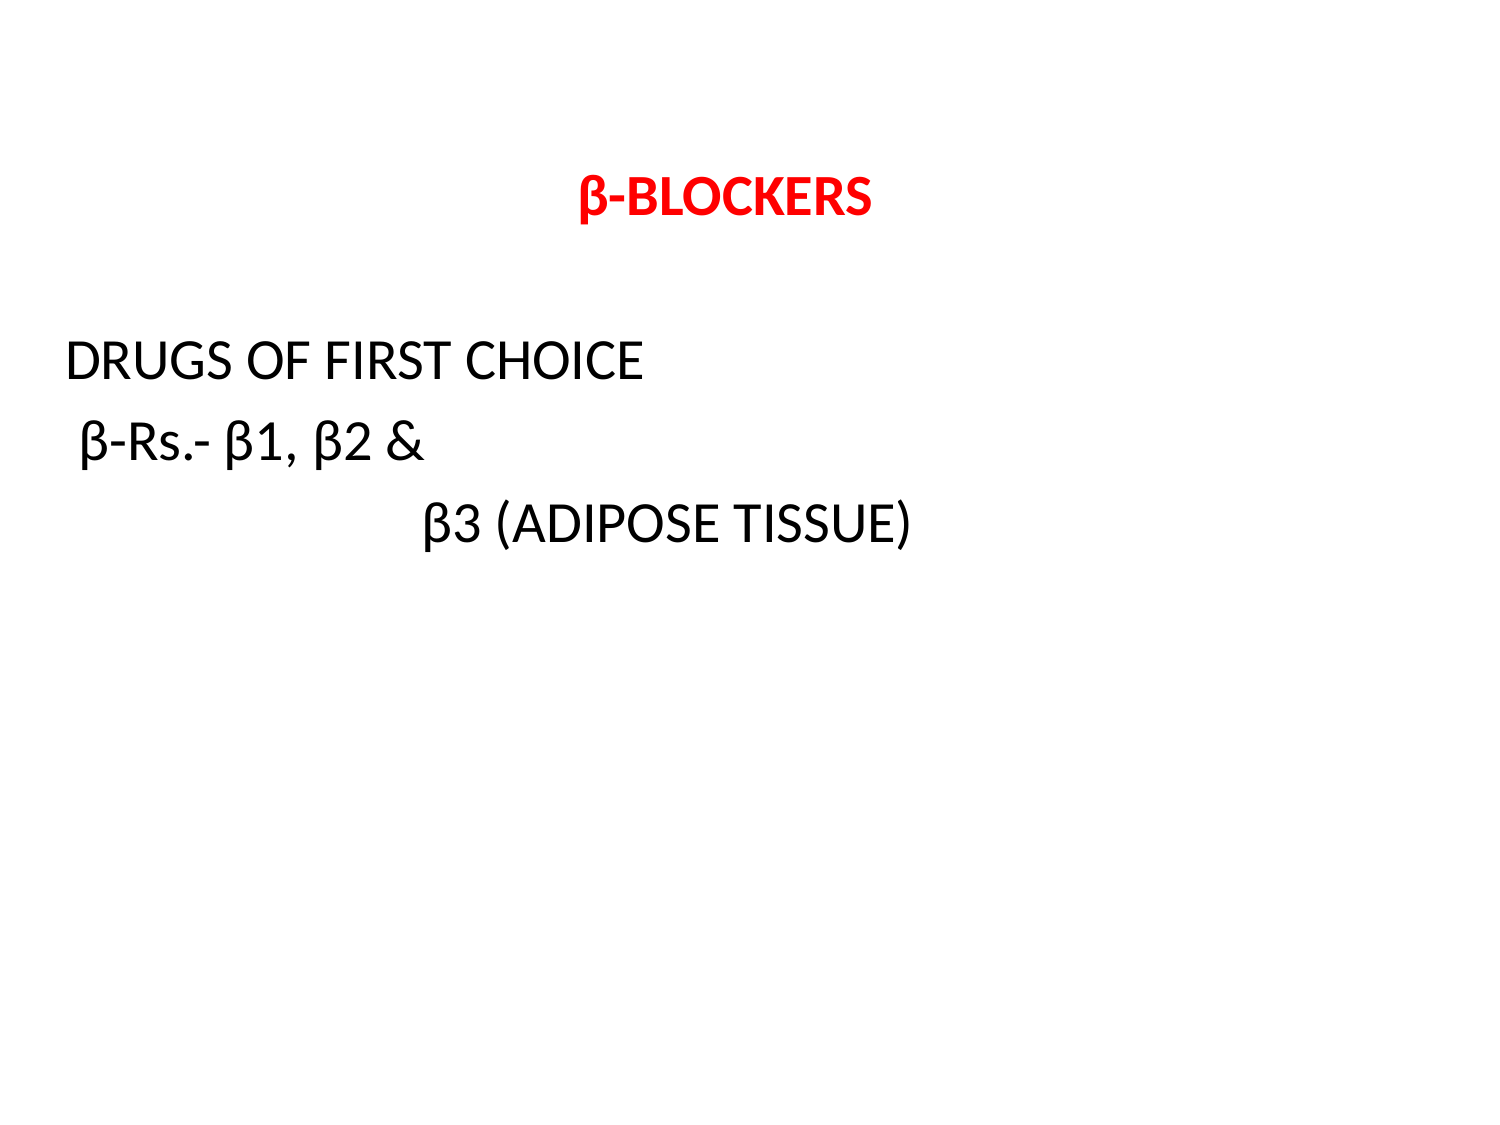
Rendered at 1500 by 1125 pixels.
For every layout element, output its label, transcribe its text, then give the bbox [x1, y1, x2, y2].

list β-BLOCKERS DRUGS OF FIRST CHOICE β-Rs.- β1, β2 & β3 (ADIPOSE TISSUE) [50, 149, 1400, 893]
